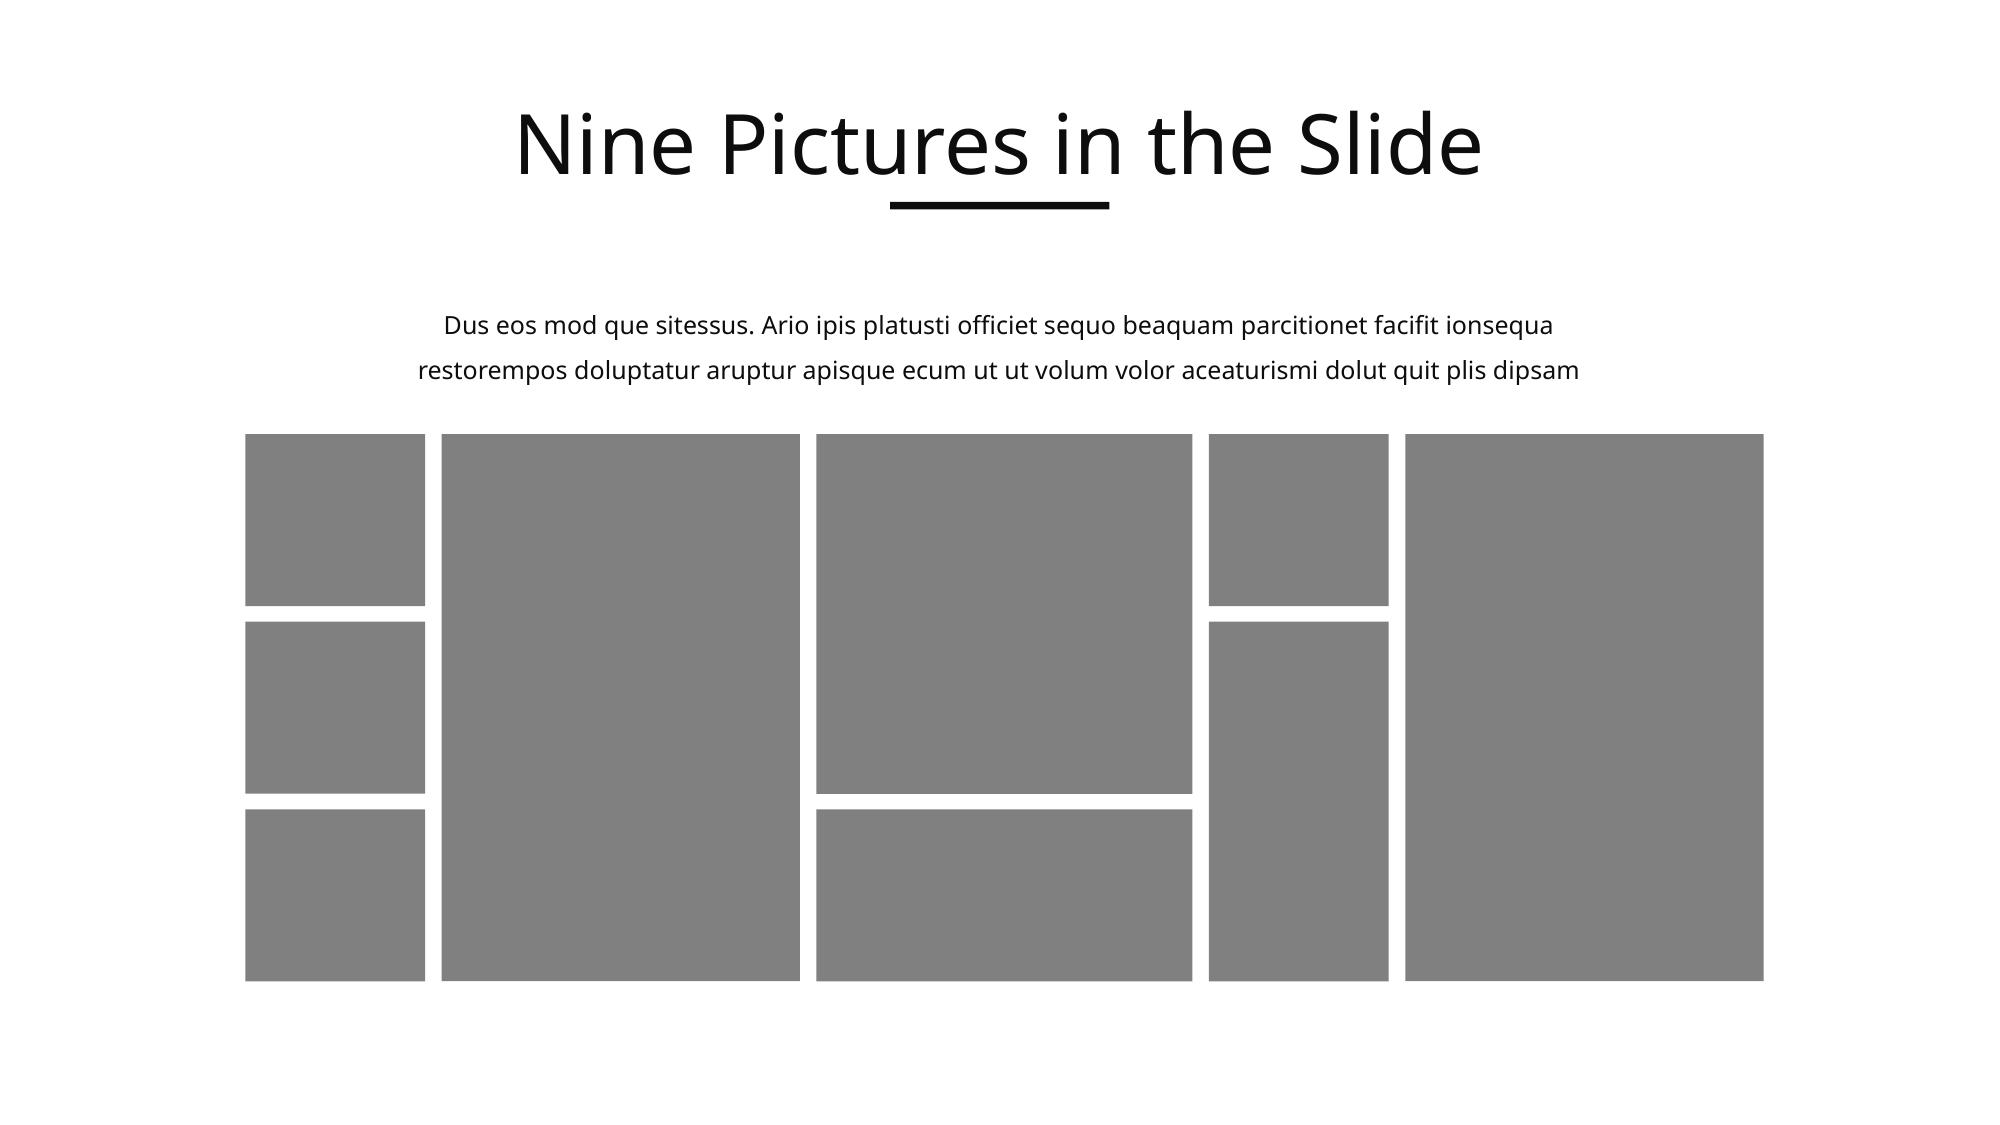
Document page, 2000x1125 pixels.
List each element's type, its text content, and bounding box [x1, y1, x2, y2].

text_box [439, 432, 802, 983]
text_box Nine Pictures in the Slide [0, 96, 2000, 187]
text_box [243, 620, 427, 796]
text_box [1207, 620, 1391, 983]
text_box [1207, 432, 1391, 608]
text_box [888, 200, 1111, 211]
text_box [814, 807, 1195, 983]
text_box [1403, 432, 1766, 983]
text_box [243, 807, 427, 983]
text_box Dus eos mod que sitessus. Ario ipis platusti officiet sequo beaquam parcitionet facifit ionsequa restorempos doluptatur aruptur apisque ecum ut ut volum volor aceaturismi dolut quit plis dipsam [389, 287, 1611, 425]
text_box [814, 432, 1195, 796]
text_box [243, 432, 427, 608]
